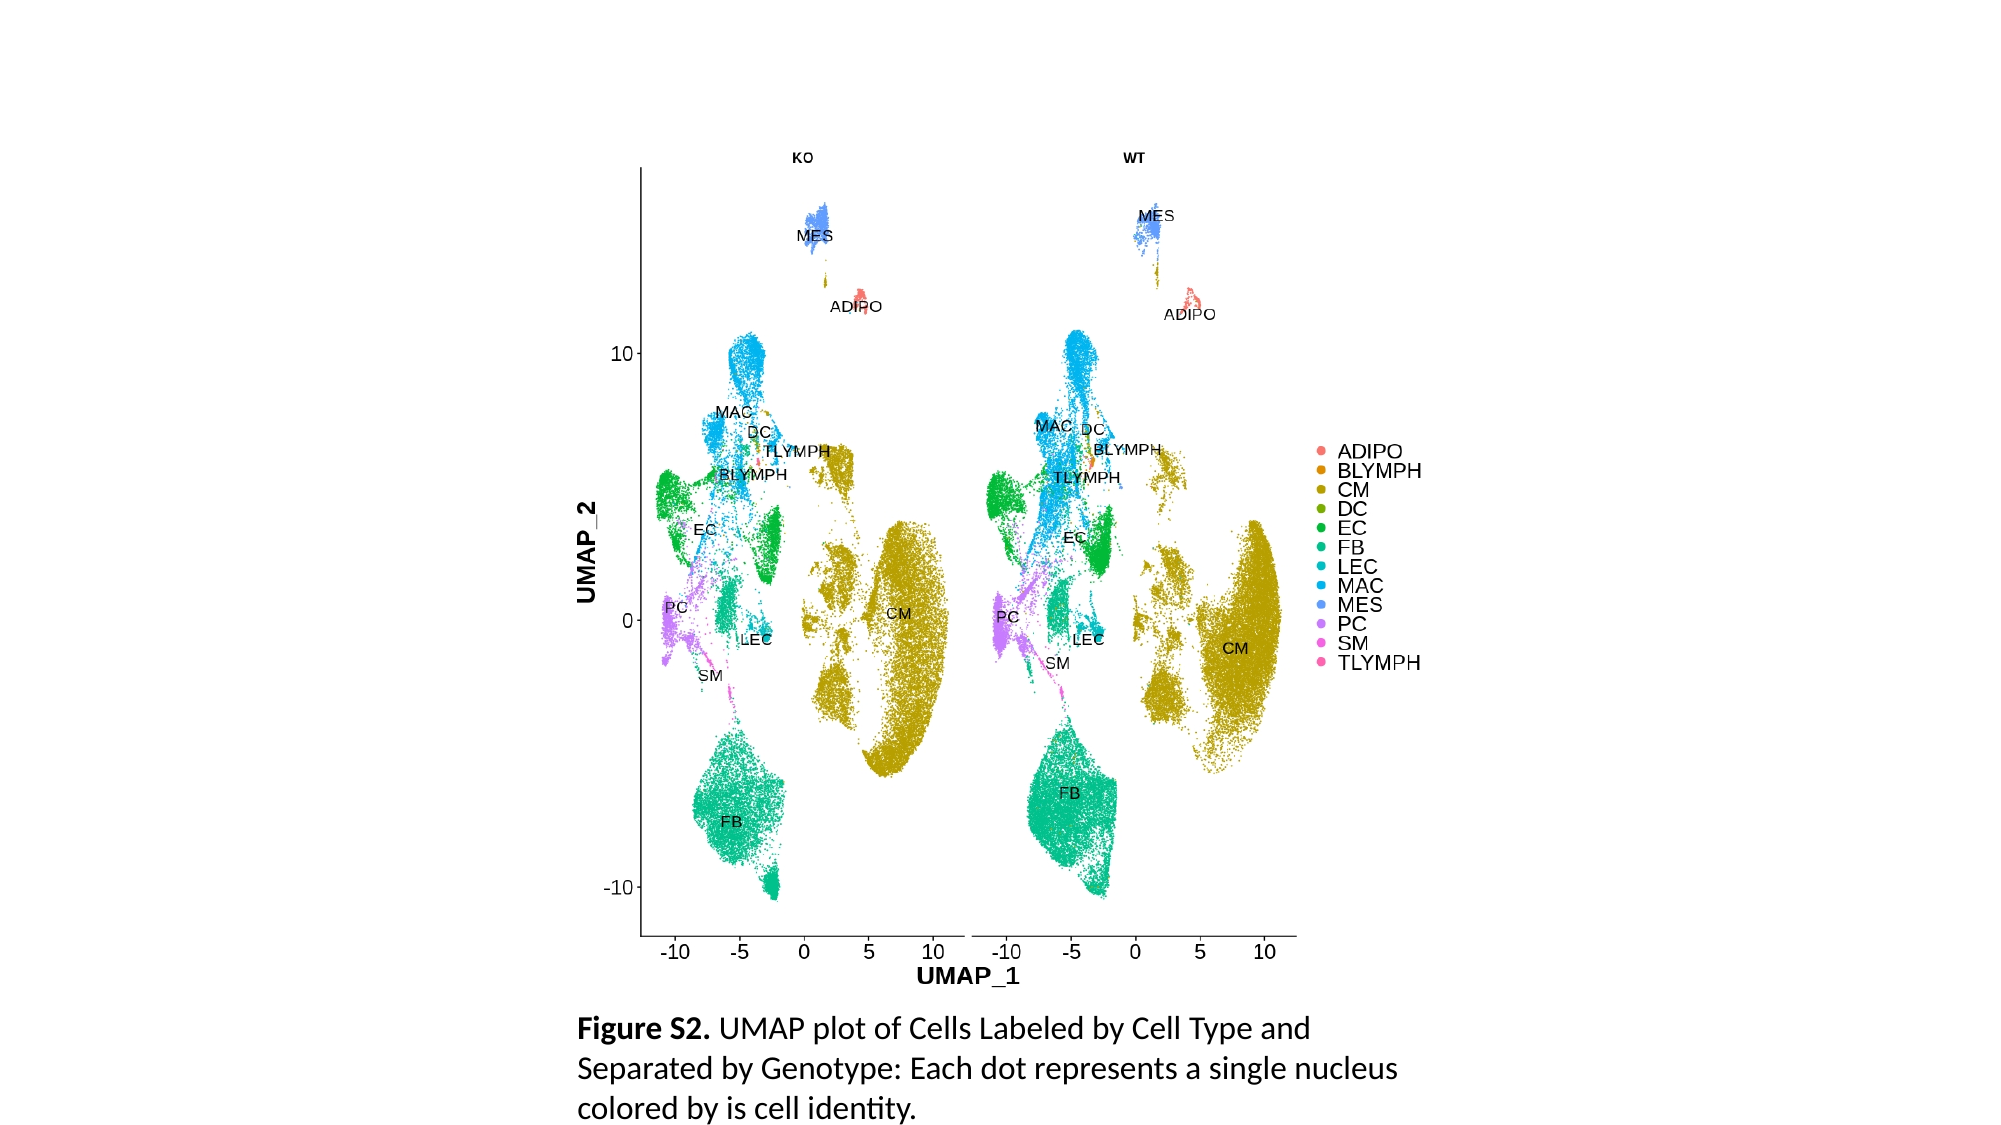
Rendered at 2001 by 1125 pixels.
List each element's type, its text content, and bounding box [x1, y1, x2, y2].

text_box Figure S2. UMAP plot of Cells Labeled by Cell Type and Separated by Genotype: Each dot represents a single nucleus colored by is cell identity. [562, 998, 1437, 1125]
picture [562, 132, 1436, 1004]
